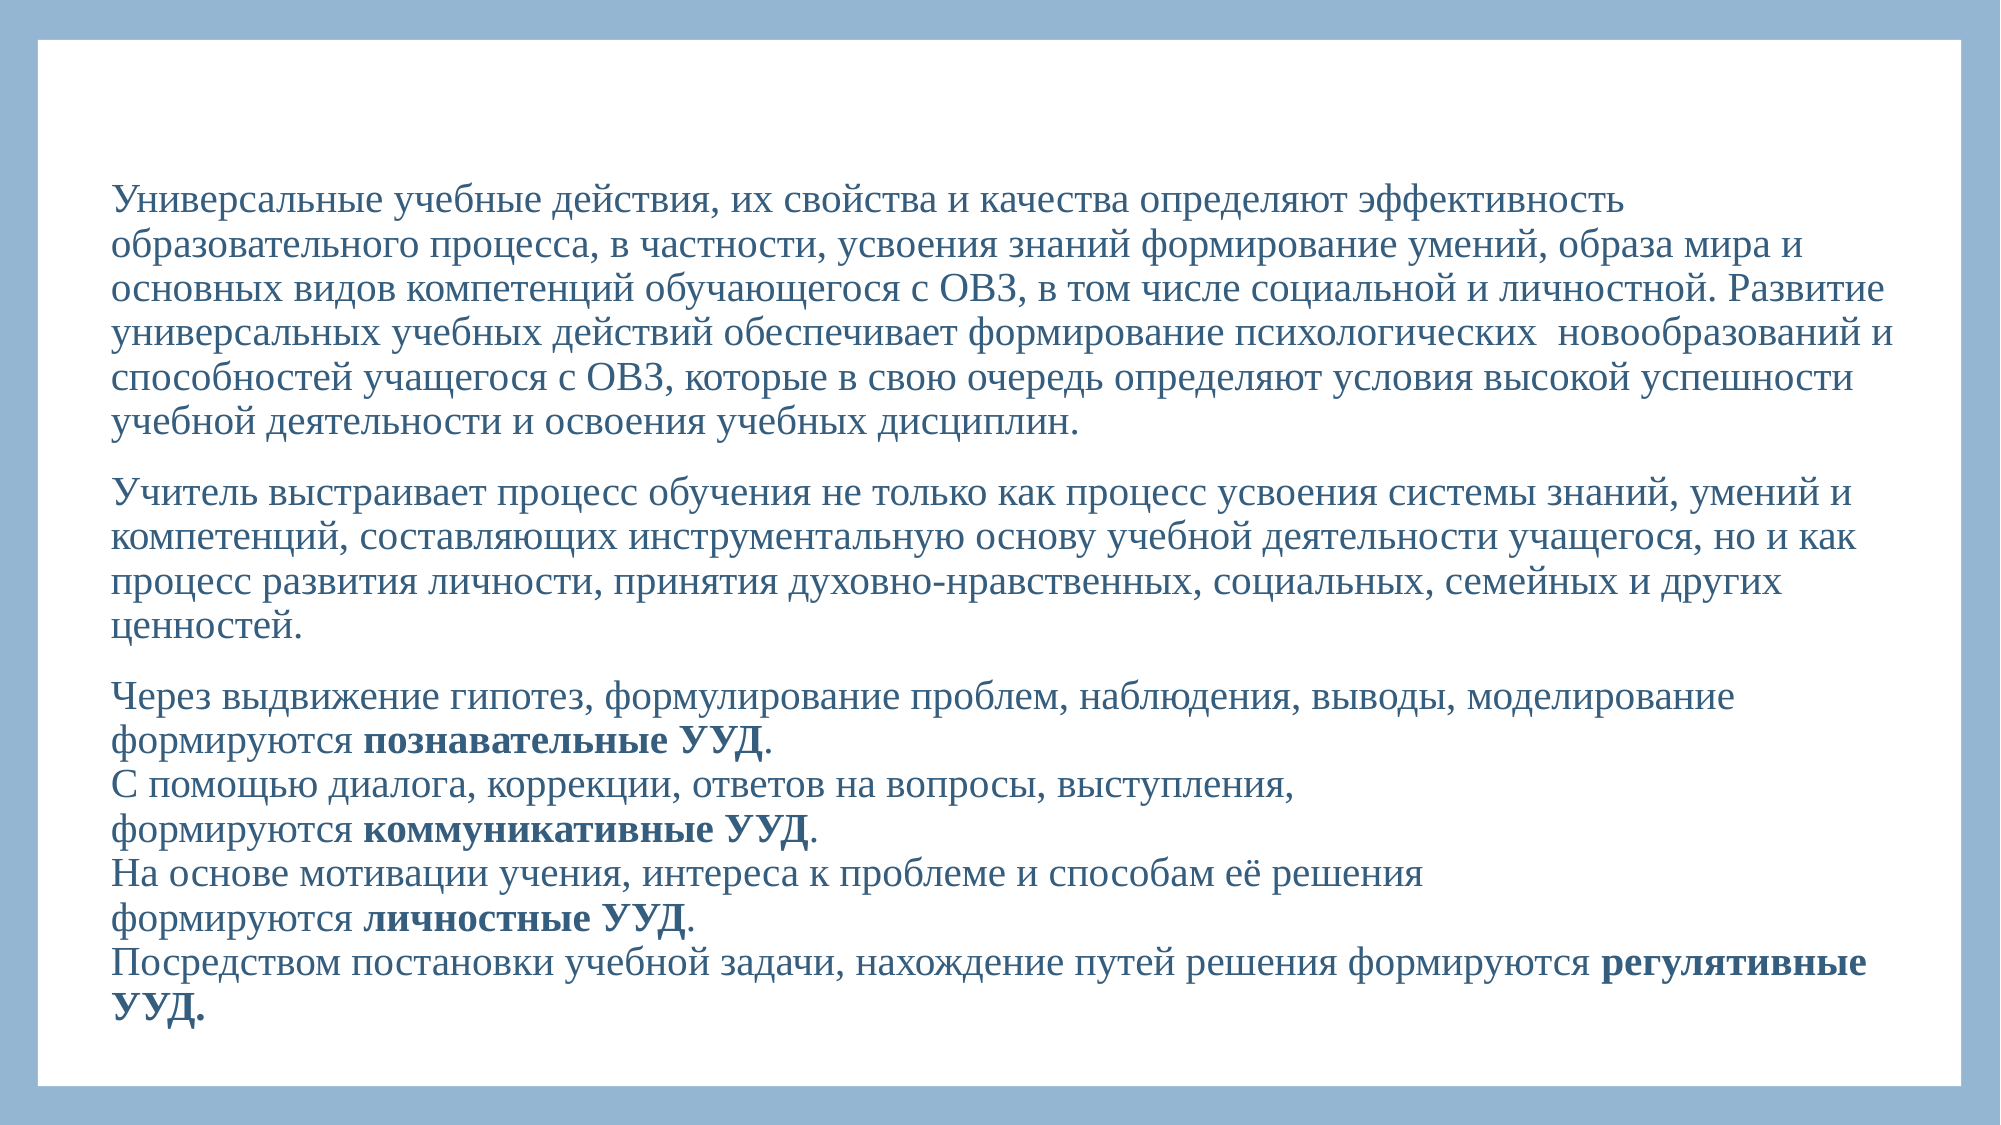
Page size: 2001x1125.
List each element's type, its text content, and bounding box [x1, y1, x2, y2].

list Универсальные учебные действия, их свойства и качества определяют эффективность образовательного процесса, в частности, усвоения знаний формирование умений, образа мира и основных видов компетенций обучающегося с ОВЗ, в том числе социальной и личностной. Развитие универсальных учебных действий обеспечивает формирование психологических новообразований и способностей учащегося с ОВЗ, которые в свою очередь определяют условия высокой успешности учебной деятельности и освоения учебных дисциплин. Учитель выстраивает процесс обучения не только как процесс усвоения системы знаний, умений и компетенций, составляющих инструментальную основу учебной деятельности учащегося, но и как процесс развития личности, принятия духовно-нравственных, социальных, семейных и других ценностей. Через выдвижение гипотез, формулирование проблем, наблюдения, выводы, моделирование формируются познавательные УУД. С помощью диалога, коррекции, ответов на вопросы, выступления, формируются коммуникативные УУД. На основе мотивации учения, интереса к проблеме и способам её решения формируются личностные УУД. Посредством постановки учебной задачи, нахождение путей решения формируются регулятивные УУД. [88, 94, 1911, 1038]
